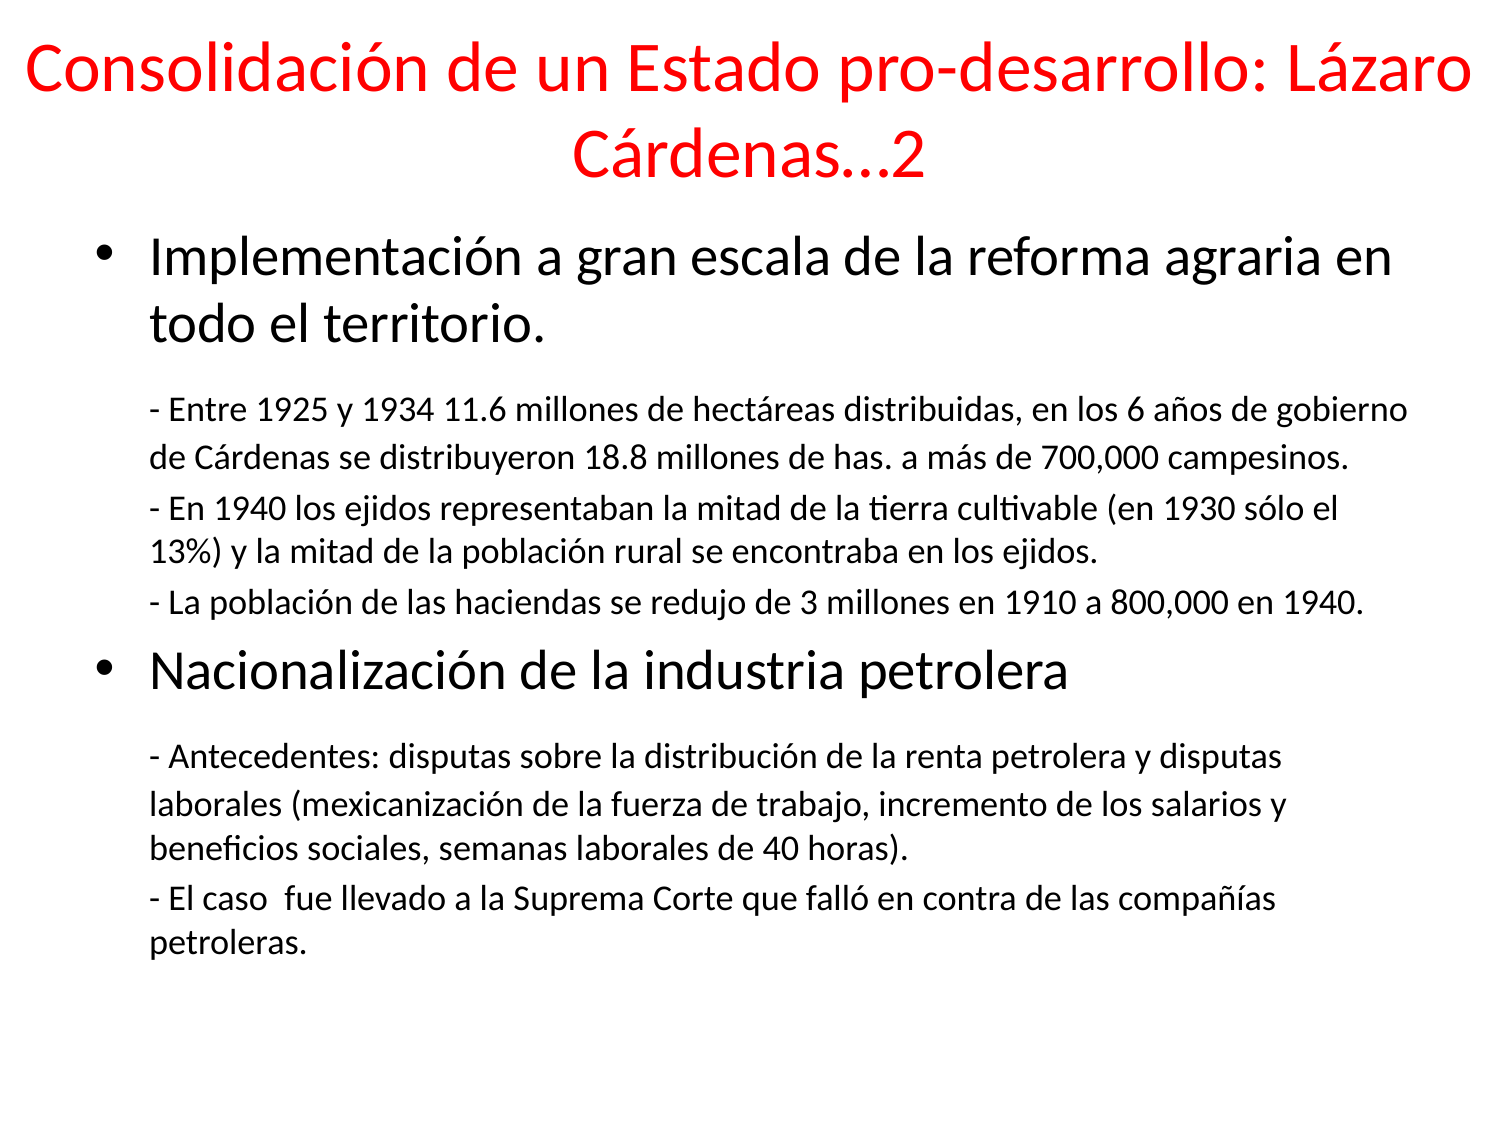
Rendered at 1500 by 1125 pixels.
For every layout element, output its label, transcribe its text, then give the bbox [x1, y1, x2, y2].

list Implementación a gran escala de la reforma agraria en todo el territorio. - Entre 1925 y 1934 11.6 millones de hectáreas distribuidas, en los 6 años de gobierno de Cárdenas se distribuyeron 18.8 millones de has. a más de 700,000 campesinos. - En 1940 los ejidos representaban la mitad de la tierra cultivable (en 1930 sólo el 13%) y la mitad de la población rural se encontraba en los ejidos. - La población de las haciendas se redujo de 3 millones en 1910 a 800,000 en 1940. Nacionalización de la industria petrolera - Antecedentes: disputas sobre la distribución de la renta petrolera y disputas laborales (mexicanización de la fuerza de trabajo, incremento de los salarios y beneficios sociales, semanas laborales de 40 horas). - El caso fue llevado a la Suprema Corte que falló en contra de las compañías petroleras. [79, 210, 1430, 1043]
title Consolidación de un Estado pro-desarrollo: Lázaro Cárdenas…2 [0, 11, 1500, 200]
